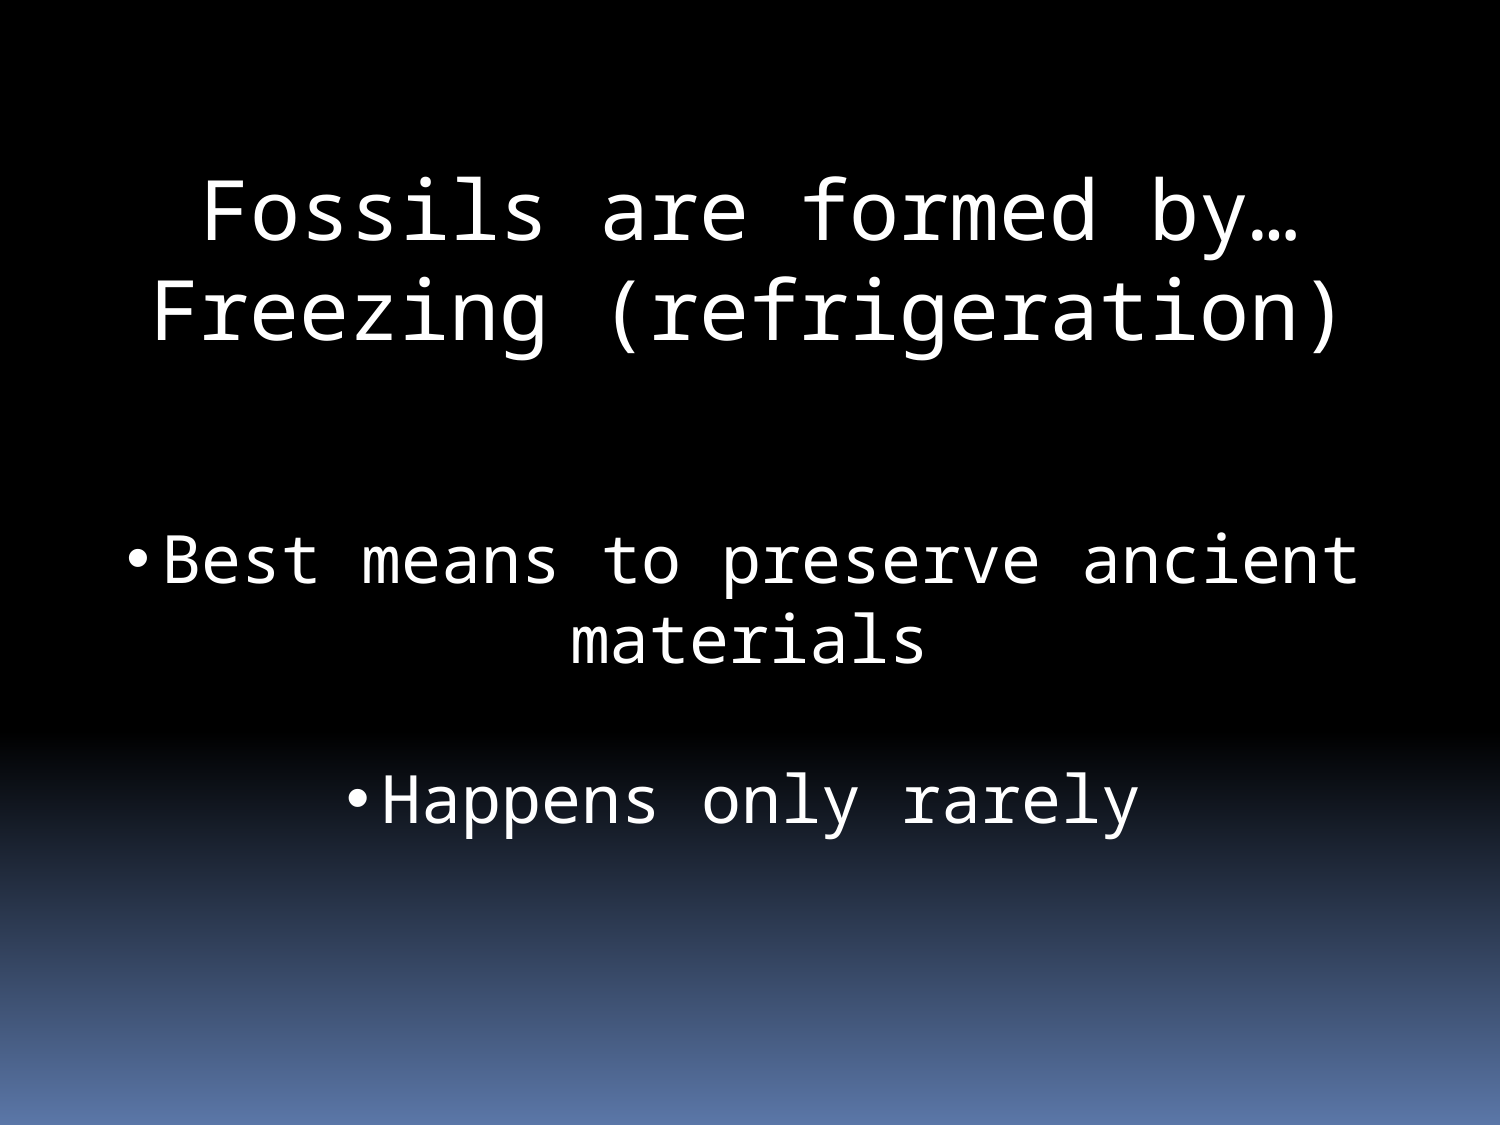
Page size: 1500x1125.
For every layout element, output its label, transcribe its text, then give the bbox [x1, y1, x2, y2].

text_box Fossils are formed by… Freezing (refrigeration) Best means to preserve ancient materials Happens only rarely [87, 149, 1413, 845]
